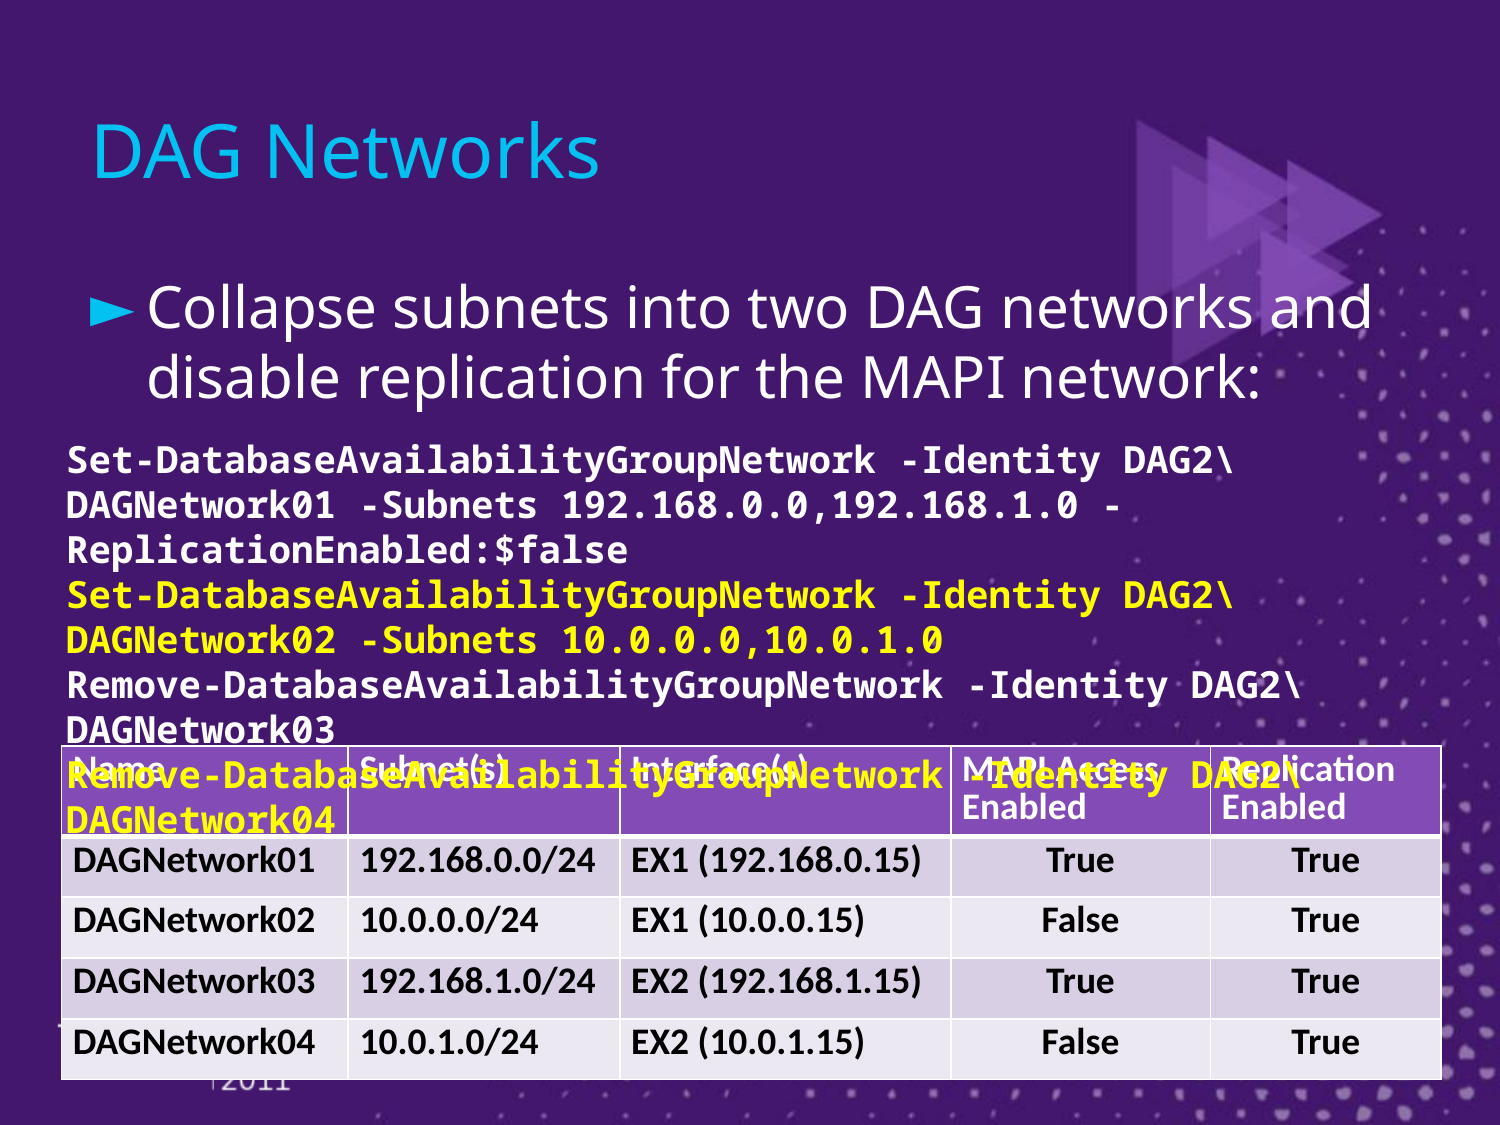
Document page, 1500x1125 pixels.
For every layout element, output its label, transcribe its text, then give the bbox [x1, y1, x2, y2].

table_cell True [952, 959, 1210, 1018]
table_cell EX2 (192.168.1.15) [621, 959, 950, 1018]
picture [0, 0, 1500, 1125]
table_cell DAGNetwork02 [62, 898, 347, 957]
table_cell True [1211, 898, 1440, 957]
table_cell True [1211, 1020, 1440, 1079]
table_cell True [952, 848, 1210, 896]
table_cell False [952, 1020, 1210, 1079]
table_cell EX1 (10.0.0.15) [621, 898, 950, 957]
table_cell True [1211, 848, 1440, 896]
table_cell False [952, 898, 1210, 957]
table_cell 192.168.0.0/24 [349, 848, 619, 896]
table_cell 10.0.1.0/24 [349, 1020, 619, 1079]
table_cell EX1 (192.168.0.15) [621, 848, 950, 896]
table_cell DAGNetwork01 [62, 848, 347, 896]
table_cell True [1211, 959, 1440, 1018]
table_cell 192.168.1.0/24 [349, 959, 619, 1018]
title DAG Networks [75, 54, 1425, 243]
table_cell DAGNetwork04 [62, 1020, 347, 1079]
table_cell EX2 (10.0.1.15) [621, 1020, 950, 1079]
table_cell 10.0.0.0/24 [349, 898, 619, 957]
list Collapse subnets into two DAG networks and disable replication for the MAPI network: [75, 262, 1425, 428]
text_box Set-DatabaseAvailabilityGroupNetwork -Identity DAG2\DAGNetwork01 -Subnets 192.168.0.0,192.168.1.0 -ReplicationEnabled:$false Set-DatabaseAvailabilityGroupNetwork -Identity DAG2\DAGNetwork02 -Subnets 10.0.0.0,10.0.1.0 Remove-DatabaseAvailabilityGroupNetwork -Identity DAG2\DAGNetwork03 Remove-DatabaseAvailabilityGroupNetwork -Identity DAG2\DAGNetwork04 [51, 428, 1495, 848]
table_cell DAGNetwork03 [62, 959, 347, 1018]
